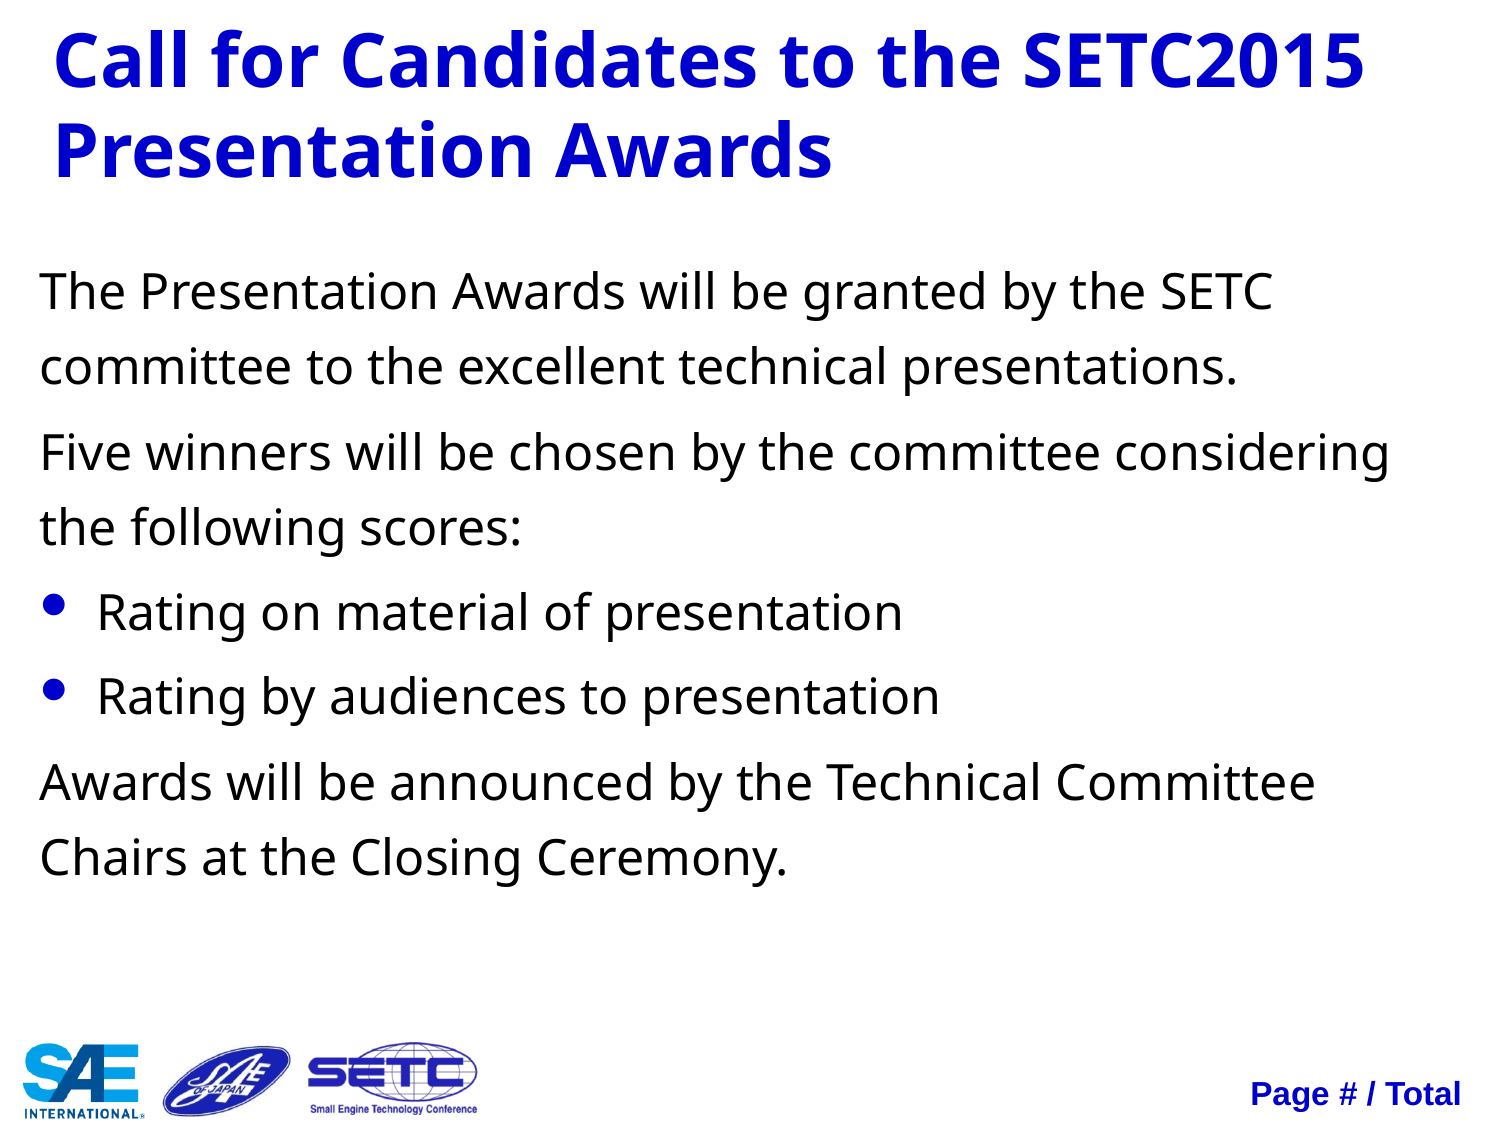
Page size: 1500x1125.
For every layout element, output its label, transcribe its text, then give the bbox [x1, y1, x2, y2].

list The Presentation Awards will be granted by the SETC committee to the excellent technical presentations. Five winners will be chosen by the committee considering the following scores: Rating on material of presentation Rating by audiences to presentation Awards will be announced by the Technical Committee Chairs at the Closing Ceremony. [24, 237, 1450, 1000]
title Call for Candidates to the SETC2015 Presentation Awards [37, 75, 1488, 200]
footer Page # / Total [1199, 1064, 1500, 1114]
picture [162, 1045, 291, 1117]
picture [308, 1042, 479, 1115]
picture [10, 1036, 150, 1125]
